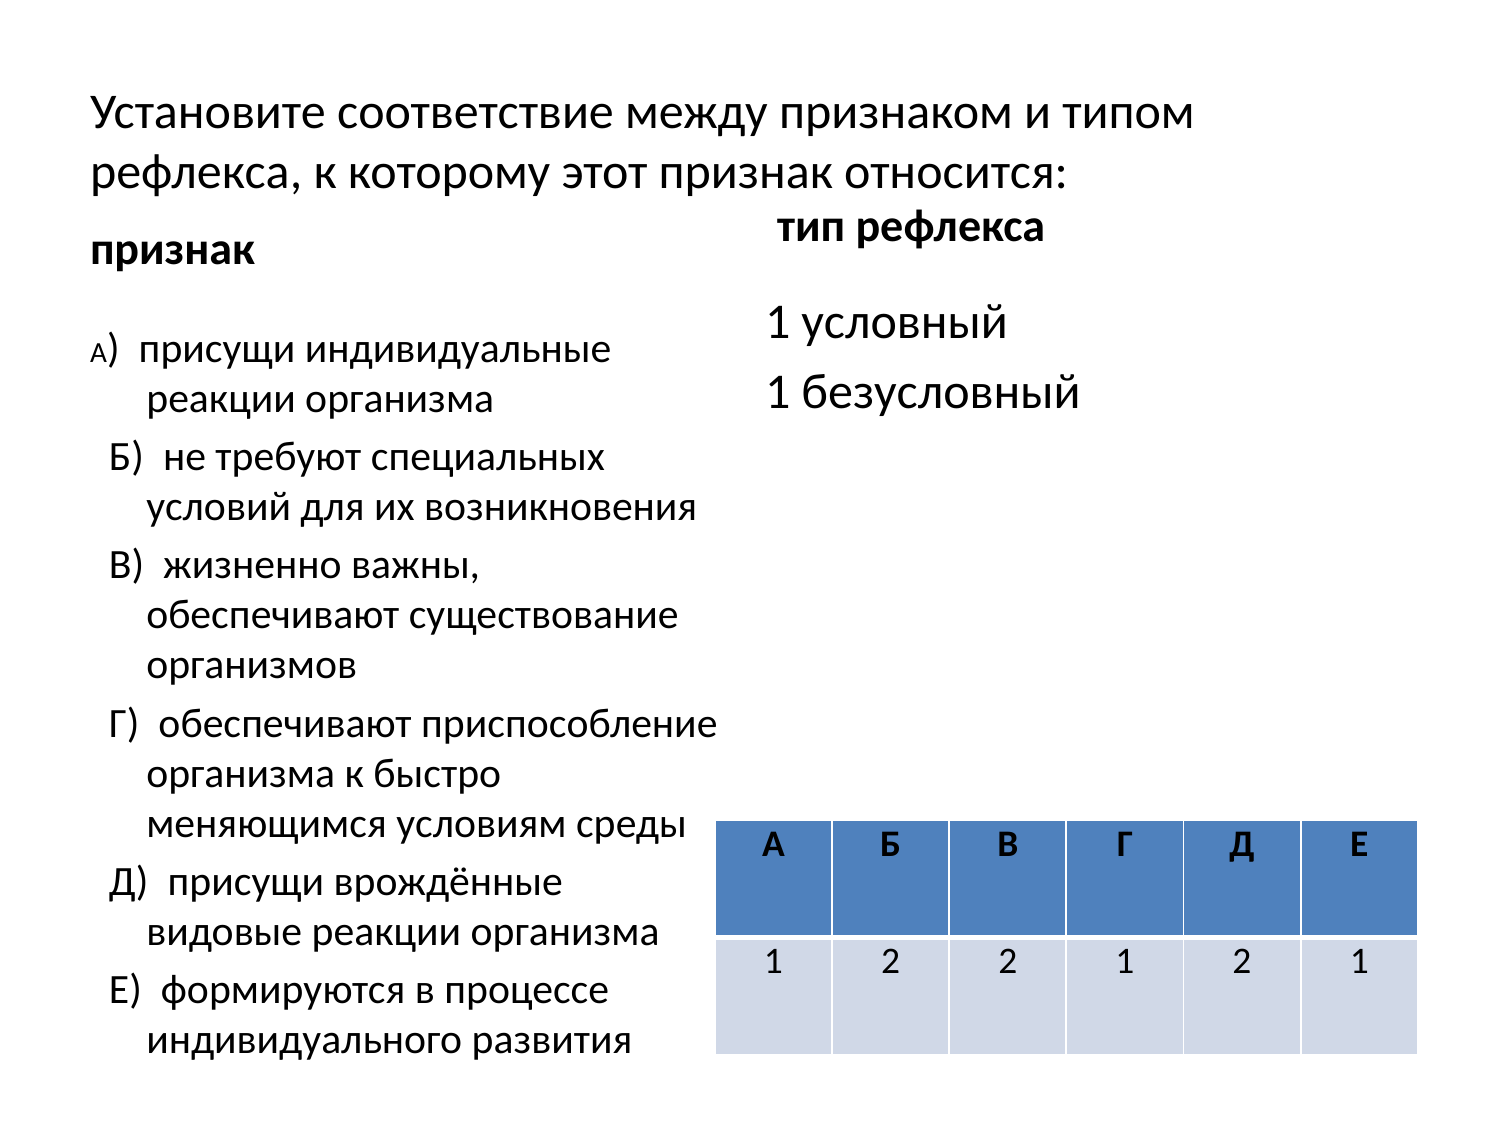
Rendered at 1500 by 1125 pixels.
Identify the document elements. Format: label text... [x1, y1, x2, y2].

table_cell 2 [833, 940, 948, 1054]
table_header Г [1067, 821, 1183, 935]
table_cell 1 [1302, 940, 1417, 1054]
table_cell 1 [1067, 940, 1183, 1054]
title Установите соответствие между признаком и типом рефлекса, к которому этот признак относится: [75, 45, 1425, 233]
table_cell 1 [716, 940, 831, 1054]
table_header Б [833, 821, 948, 935]
list А) присущи индивидуальные реакции организма Б) не требуют специальных условий для их возникновения В) жизненно важны, обеспечивают существование организмов Г) обеспечивают приспособление организма к быстро меняющимся условиям среды Д) присущи врождённые видовые реакции организма Е) формируются в процессе индивидуального развития [75, 269, 738, 1090]
table_cell 2 [950, 940, 1065, 1054]
table_cell 2 [1184, 940, 1300, 1054]
table_header Д [1184, 821, 1300, 935]
list 1 условный 1 безусловный [750, 281, 1413, 528]
table_header В [950, 821, 1065, 935]
list признак [75, 210, 738, 269]
table_header А [716, 821, 831, 935]
list тип рефлекса [761, 187, 1425, 258]
table_header Е [1302, 821, 1417, 935]
